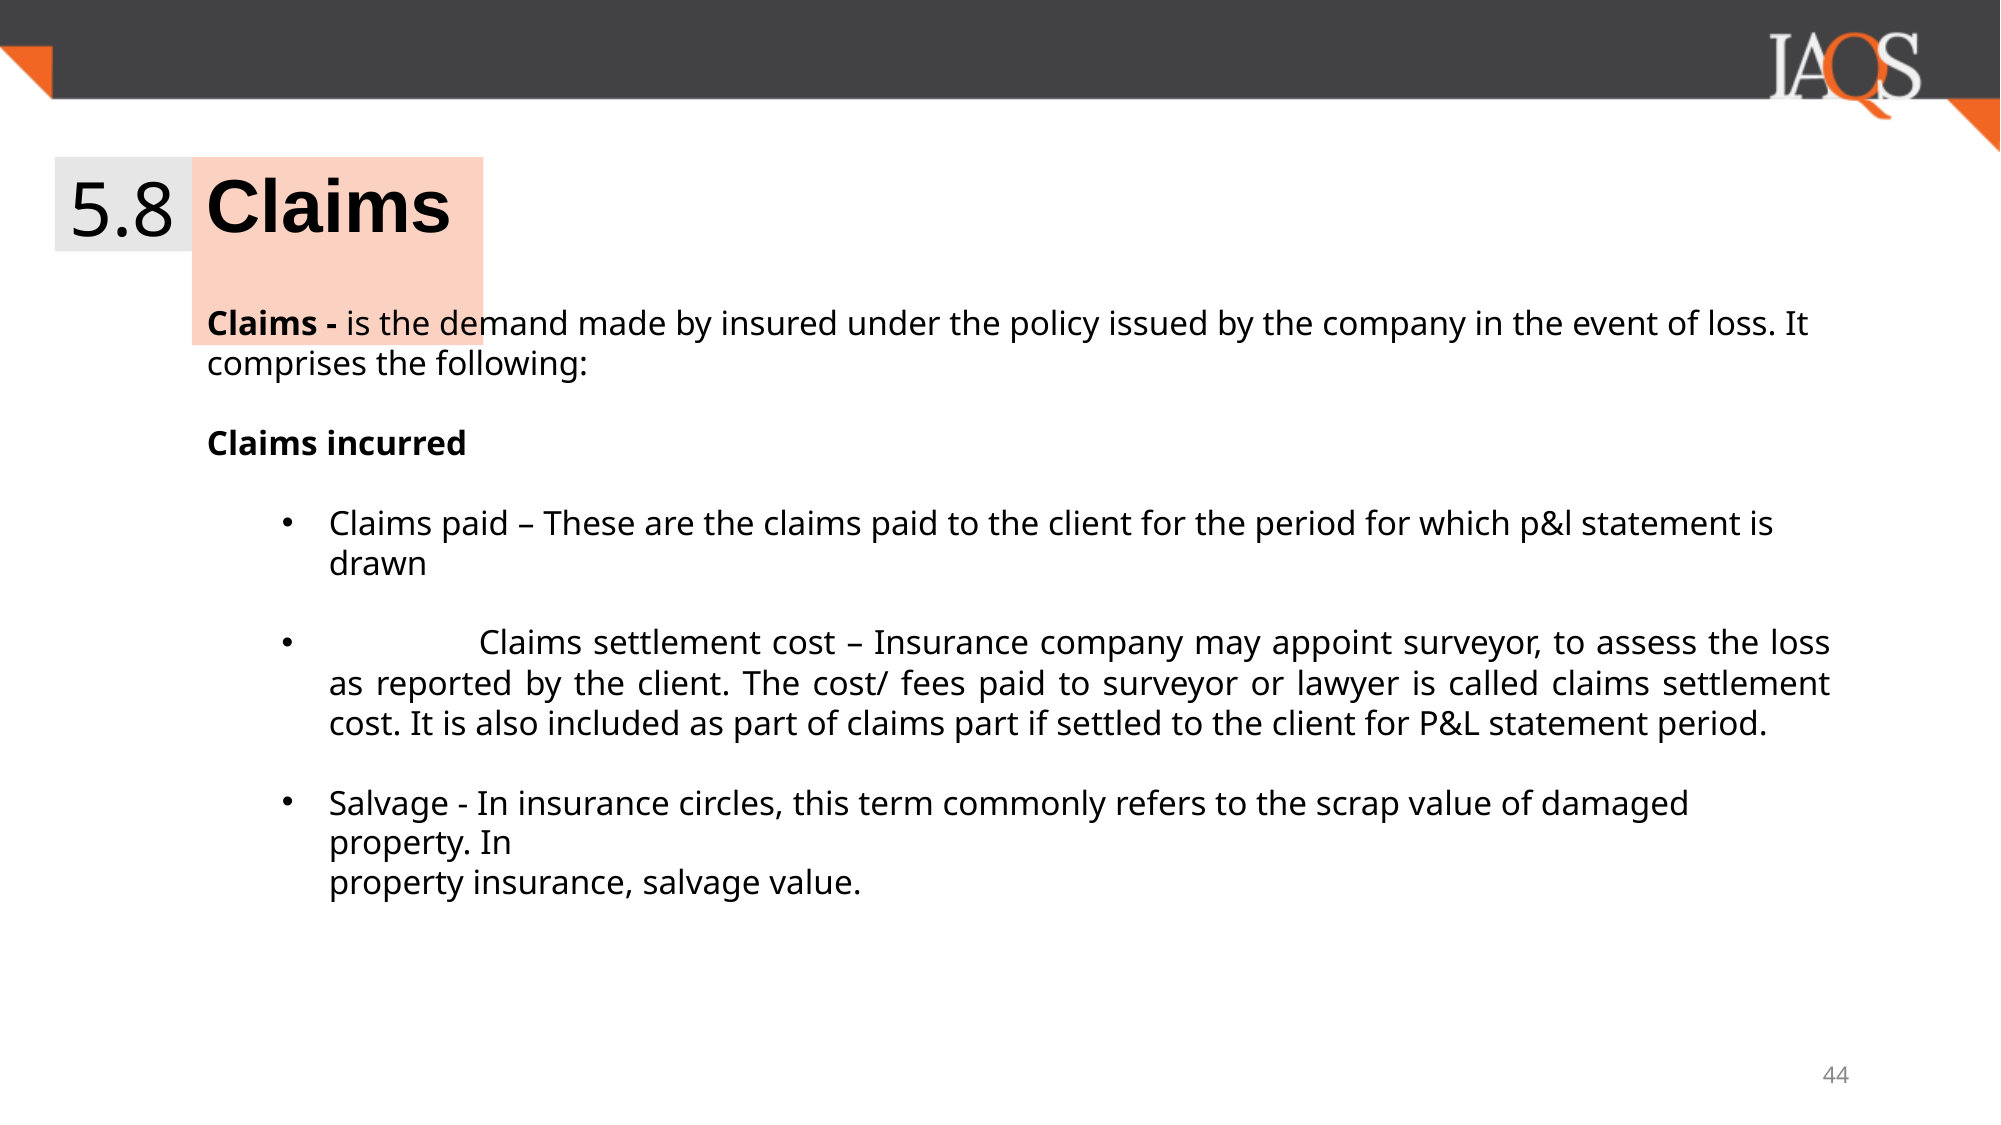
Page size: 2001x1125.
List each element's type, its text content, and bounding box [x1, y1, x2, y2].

text_box 5.8 [54, 156, 192, 252]
title Claims [191, 157, 484, 346]
picture [0, 0, 2000, 152]
slide_number ‹#› [1820, 1057, 1857, 1125]
text_box Claims - is the demand made by insured under the policy issued by the company in the event of loss. It comprises the following: Claims incurred Claims paid – These are the claims paid to the client for the period for which p&l statement is drawn Claims settlement cost – Insurance company may appoint surveyor, to assess the loss as reported by the client. The cost/ fees paid to surveyor or lawyer is called claims settlement cost. It is also included as part of claims part if settled to the client for P&L statement period. Salvage - In insurance circles, this term commonly refers to the scrap value of damaged property. In property insurance, salvage value. [204, 299, 1835, 902]
